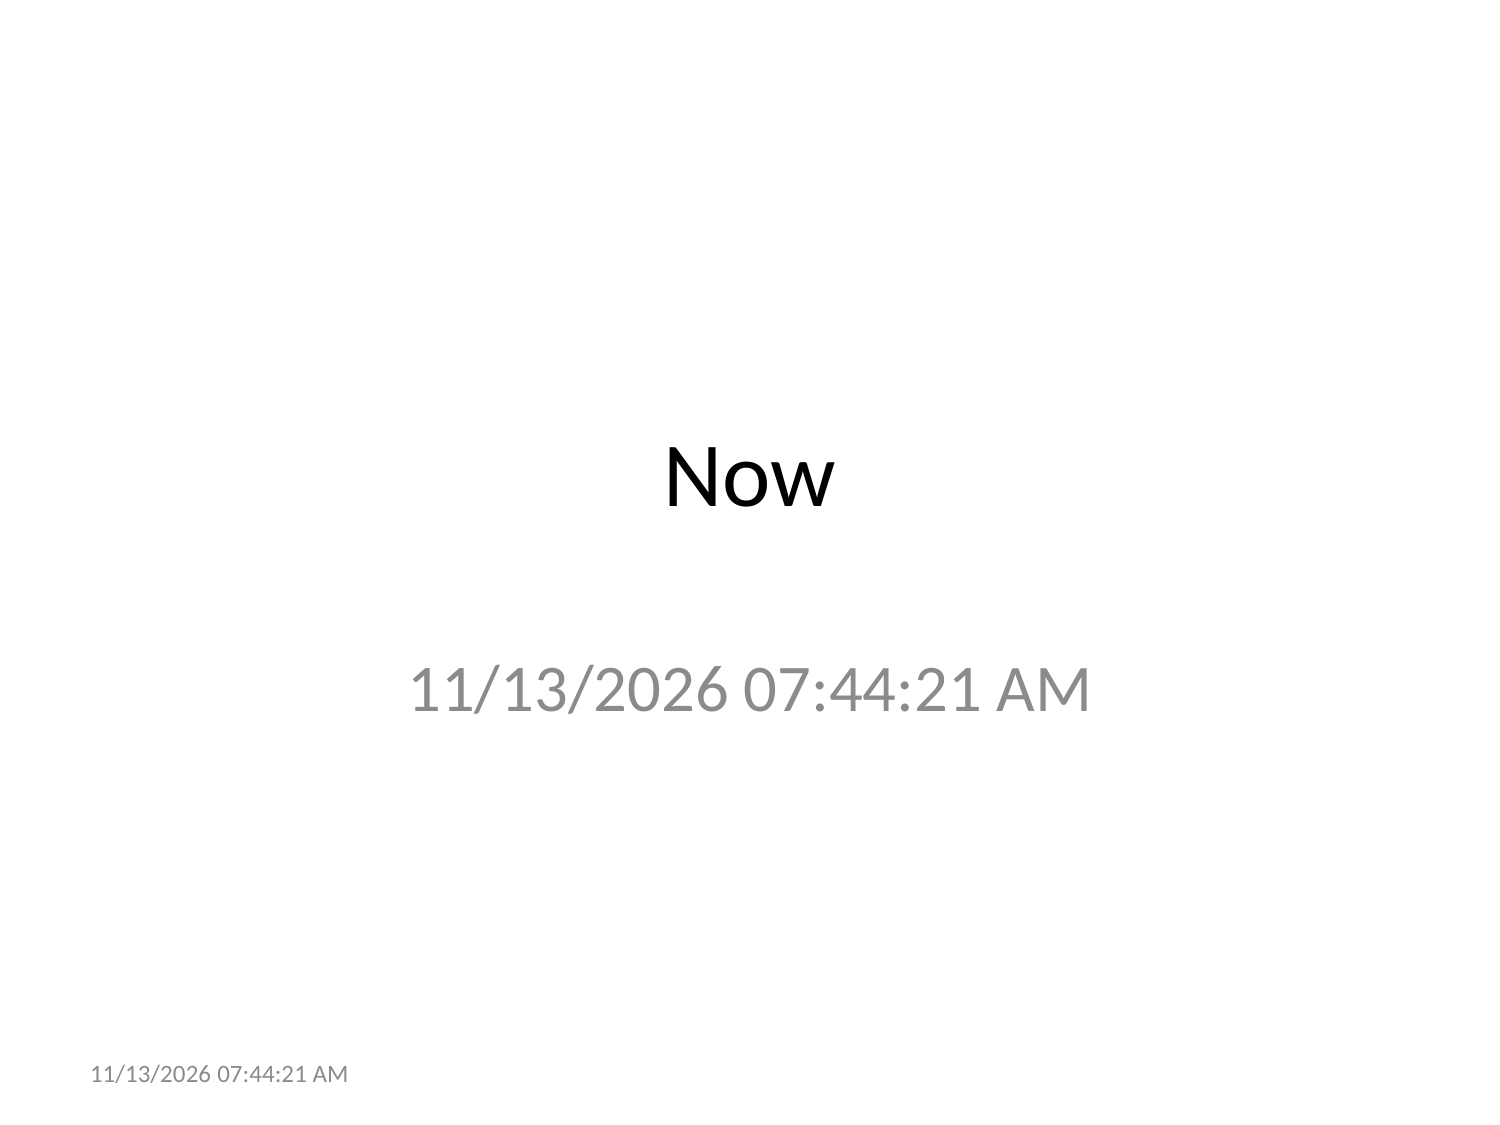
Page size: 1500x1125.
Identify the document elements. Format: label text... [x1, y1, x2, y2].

title Now [112, 349, 1388, 591]
subtitle 2011-12-19 10:20:04 AM [225, 637, 1275, 925]
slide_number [75, 1042, 425, 1103]
